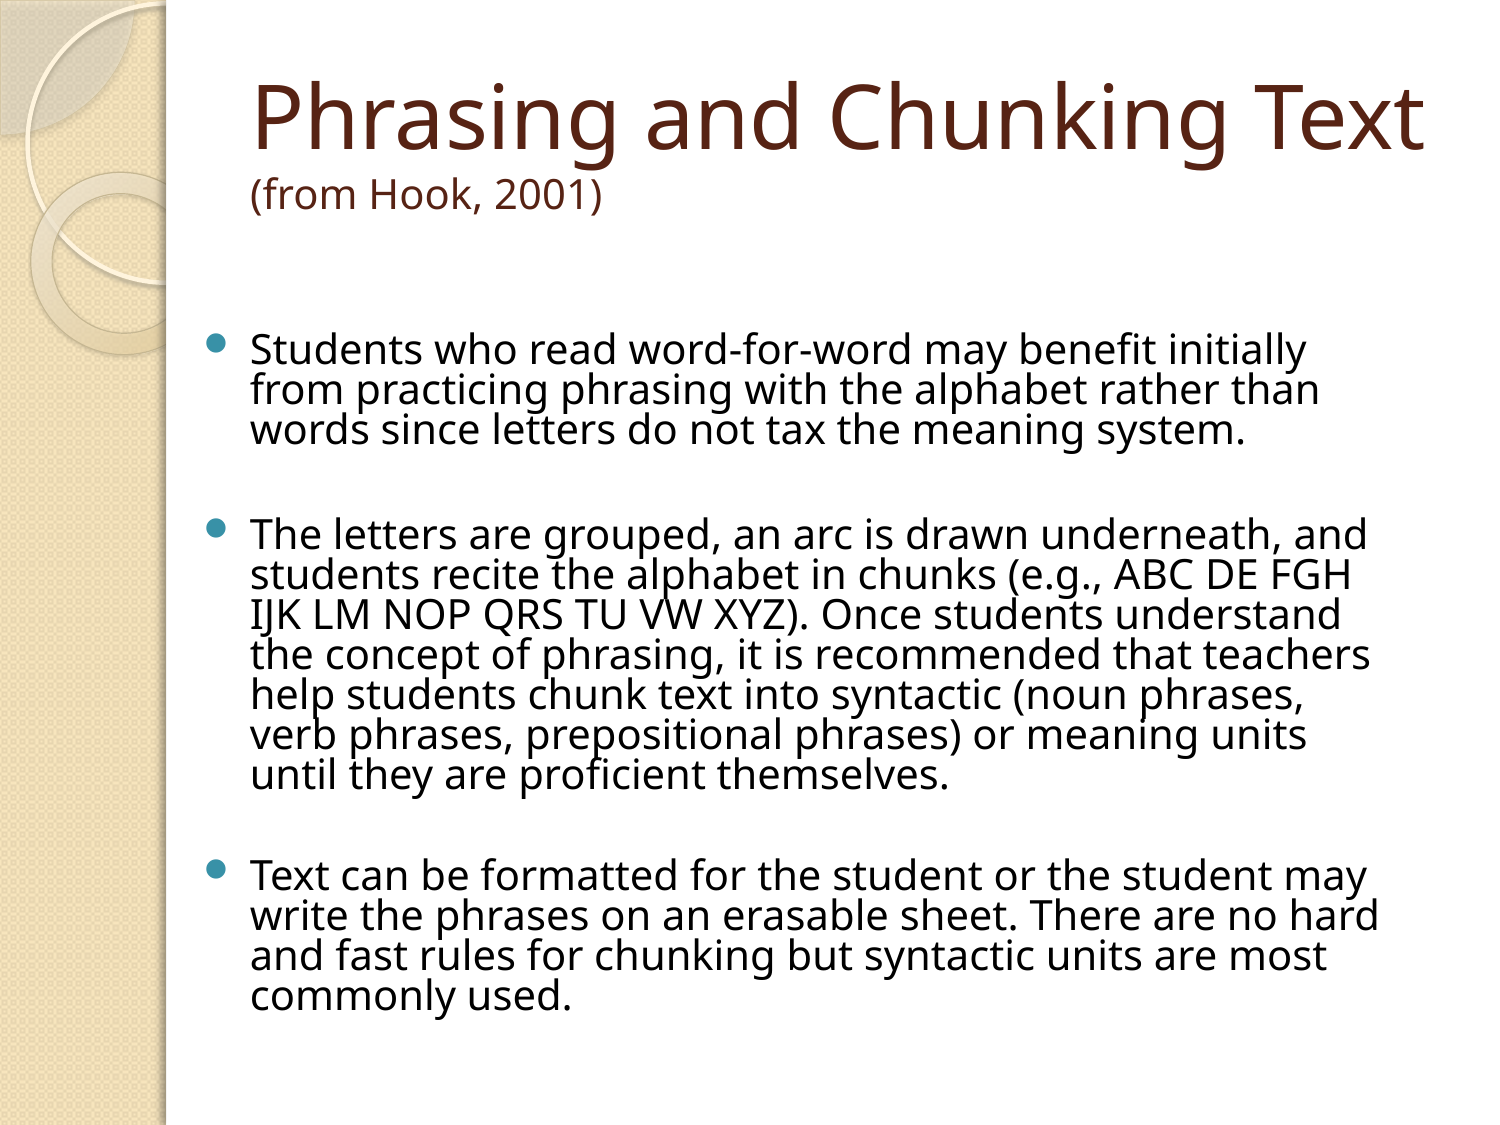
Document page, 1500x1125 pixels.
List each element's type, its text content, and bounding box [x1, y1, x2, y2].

title Phrasing and Chunking Text (from Hook, 2001) [235, 45, 1466, 233]
list Students who read word-for-word may benefit initially from practicing phrasing with the alphabet rather than words since letters do not tax the meaning system. The letters are grouped, an arc is drawn underneath, and students recite the alphabet in chunks (e.g., ABC DE FGH IJK LM NOP QRS TU VW XYZ). Once students understand the concept of phrasing, it is recommended that teachers help students chunk text into syntactic (noun phrases, verb phrases, prepositional phrases) or meaning units until they are proficient themselves. Text can be formatted for the student or the student may write the phrases on an erasable sheet. There are no hard and fast rules for chunking but syntactic units are most commonly used. [174, 324, 1413, 1125]
